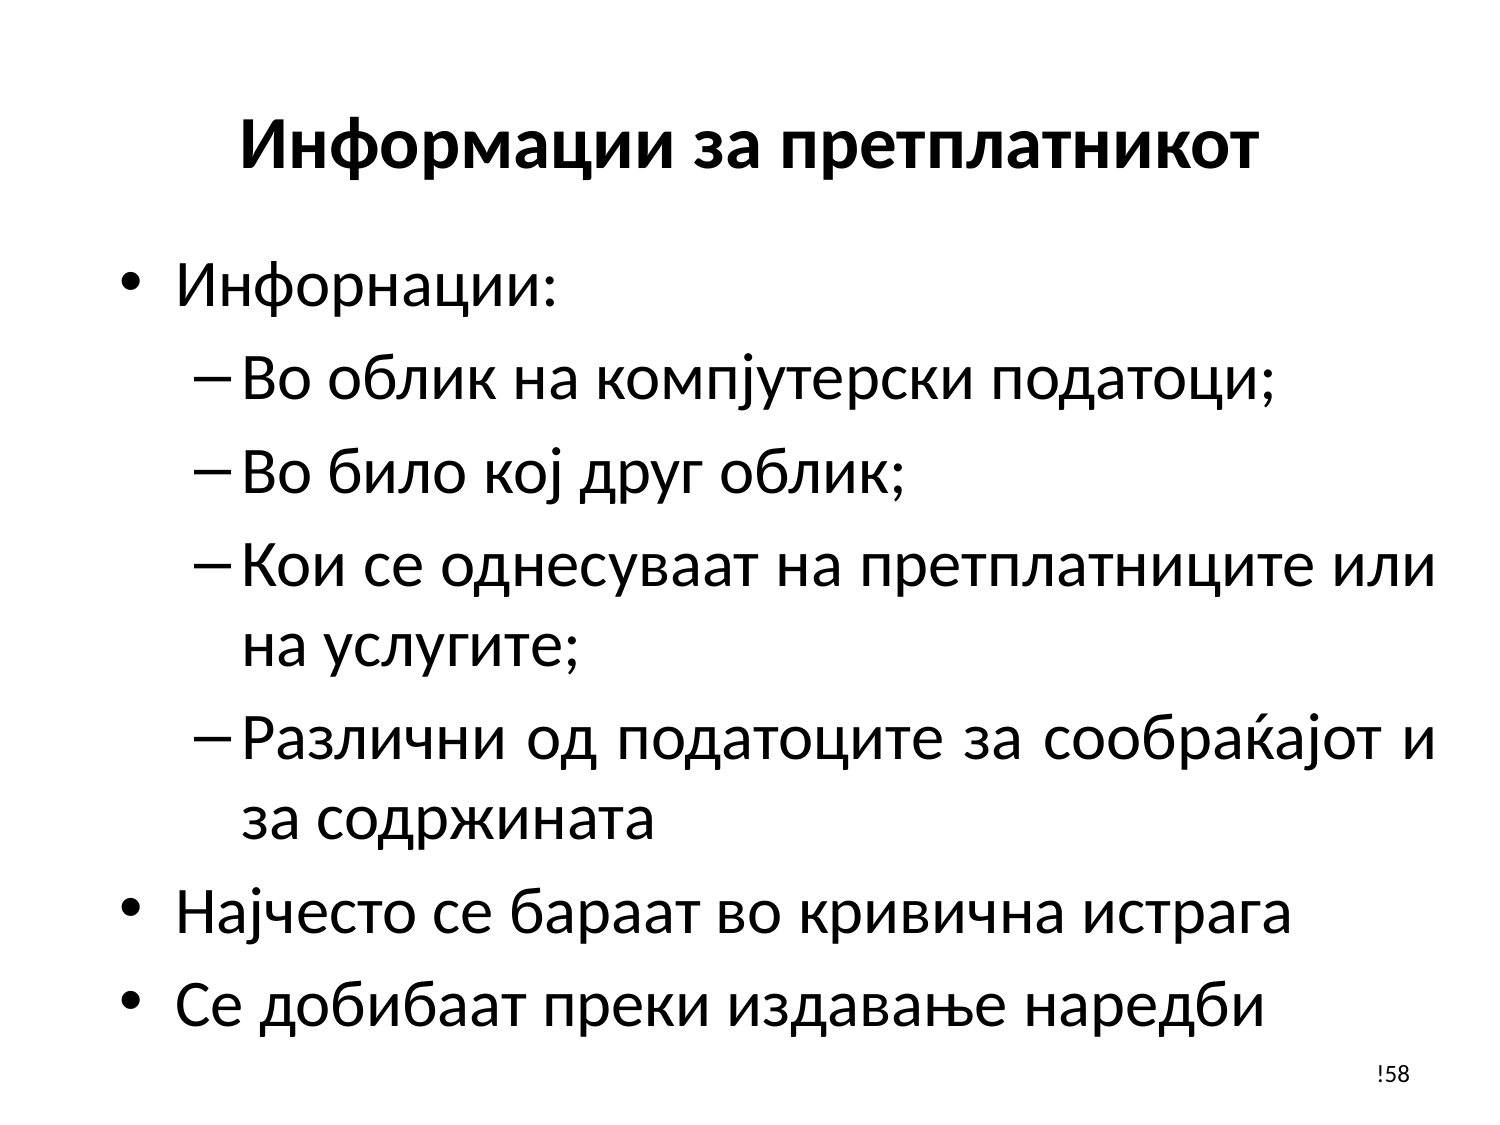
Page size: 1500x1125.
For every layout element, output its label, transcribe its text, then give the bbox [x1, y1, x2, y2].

slide_number !58 [1074, 1042, 1425, 1103]
title Информации за претплатникот [74, 44, 1426, 233]
list Инфорнации: Во облик на компјутерски податоци; Во било кој друг облик; Кои се однесуваат на претплатниците или на услугите; Различни од податоците за сообраќајот и за содржината Најчесто се бараат во кривична истрага Се добибаат преки издавање наредби [103, 232, 1455, 976]
